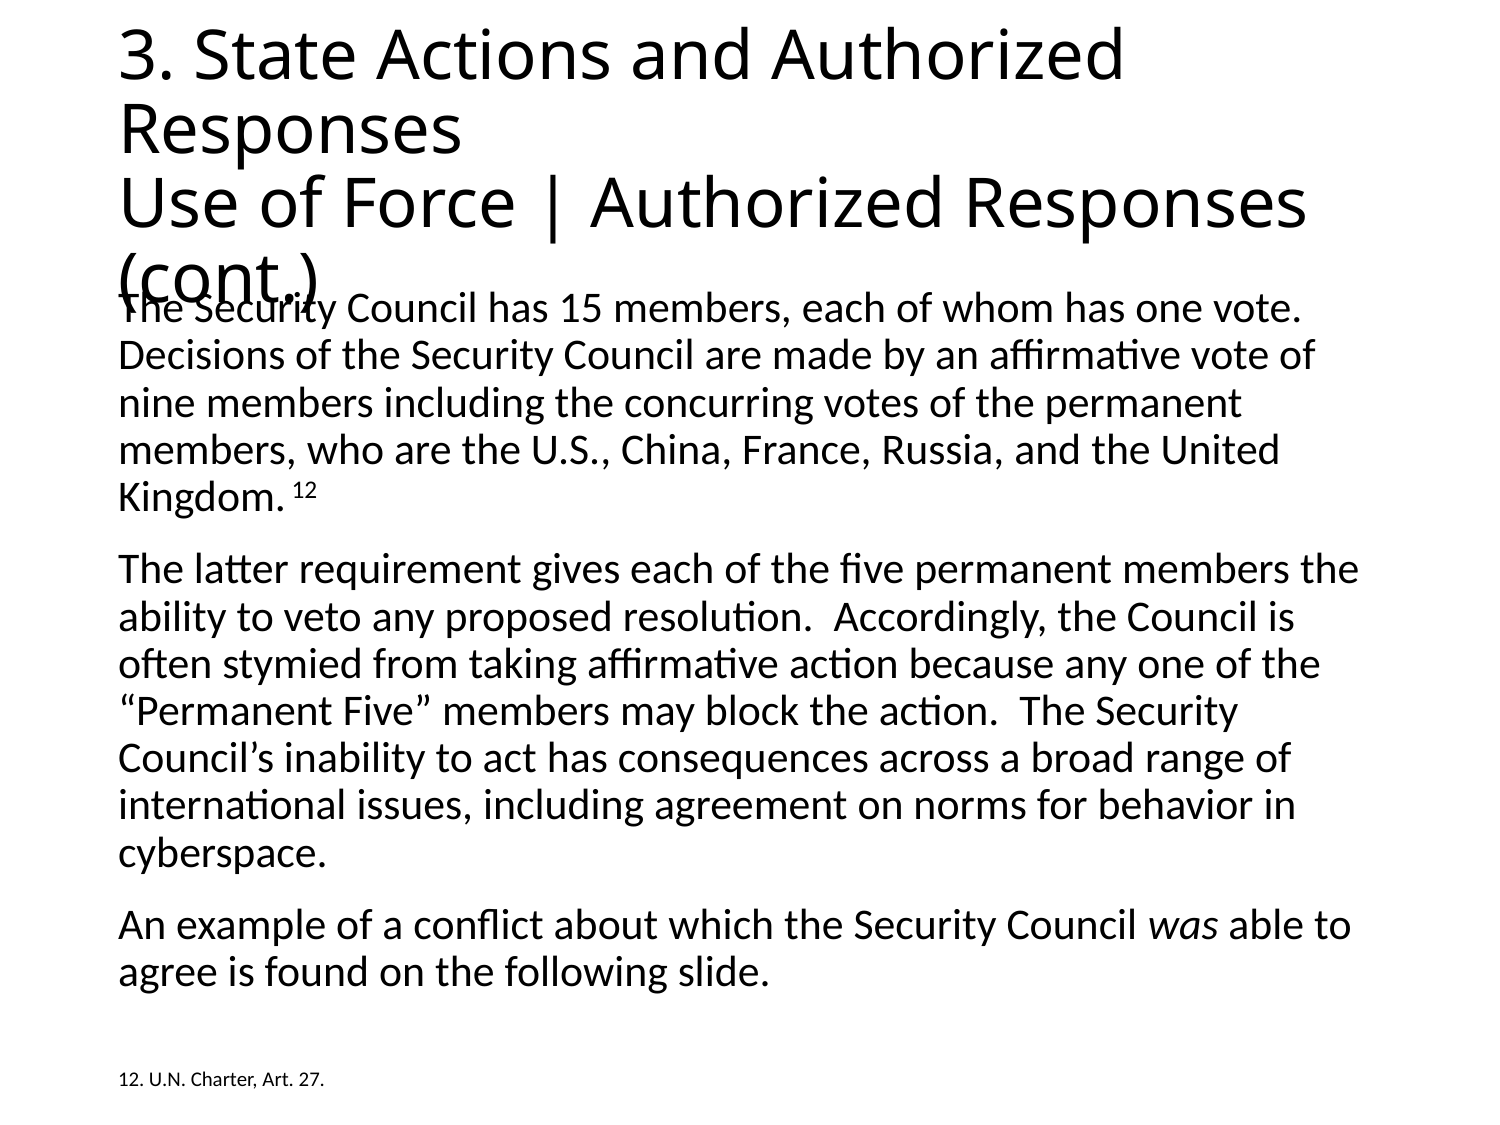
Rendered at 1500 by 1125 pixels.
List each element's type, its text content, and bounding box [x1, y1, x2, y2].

title 3. State Actions and Authorized Responses Use of Force | Authorized Responses (cont.) [102, 59, 1467, 278]
list The Security Council has 15 members, each of whom has one vote. Decisions of the Security Council are made by an affirmative vote of nine members including the concurring votes of the permanent members, who are the U.S., China, France, Russia, and the United Kingdom. 12 The latter requirement gives each of the five permanent members the ability to veto any proposed resolution. Accordingly, the Council is often stymied from taking affirmative action because any one of the “Permanent Five” members may block the action. The Security Council’s inability to act has consequences across a broad range of international issues, including agreement on norms for behavior in cyberspace. An example of a conflict about which the Security Council was able to agree is found on the following slide. 12. U.N. Charter, Art. 27. [102, 278, 1398, 992]
